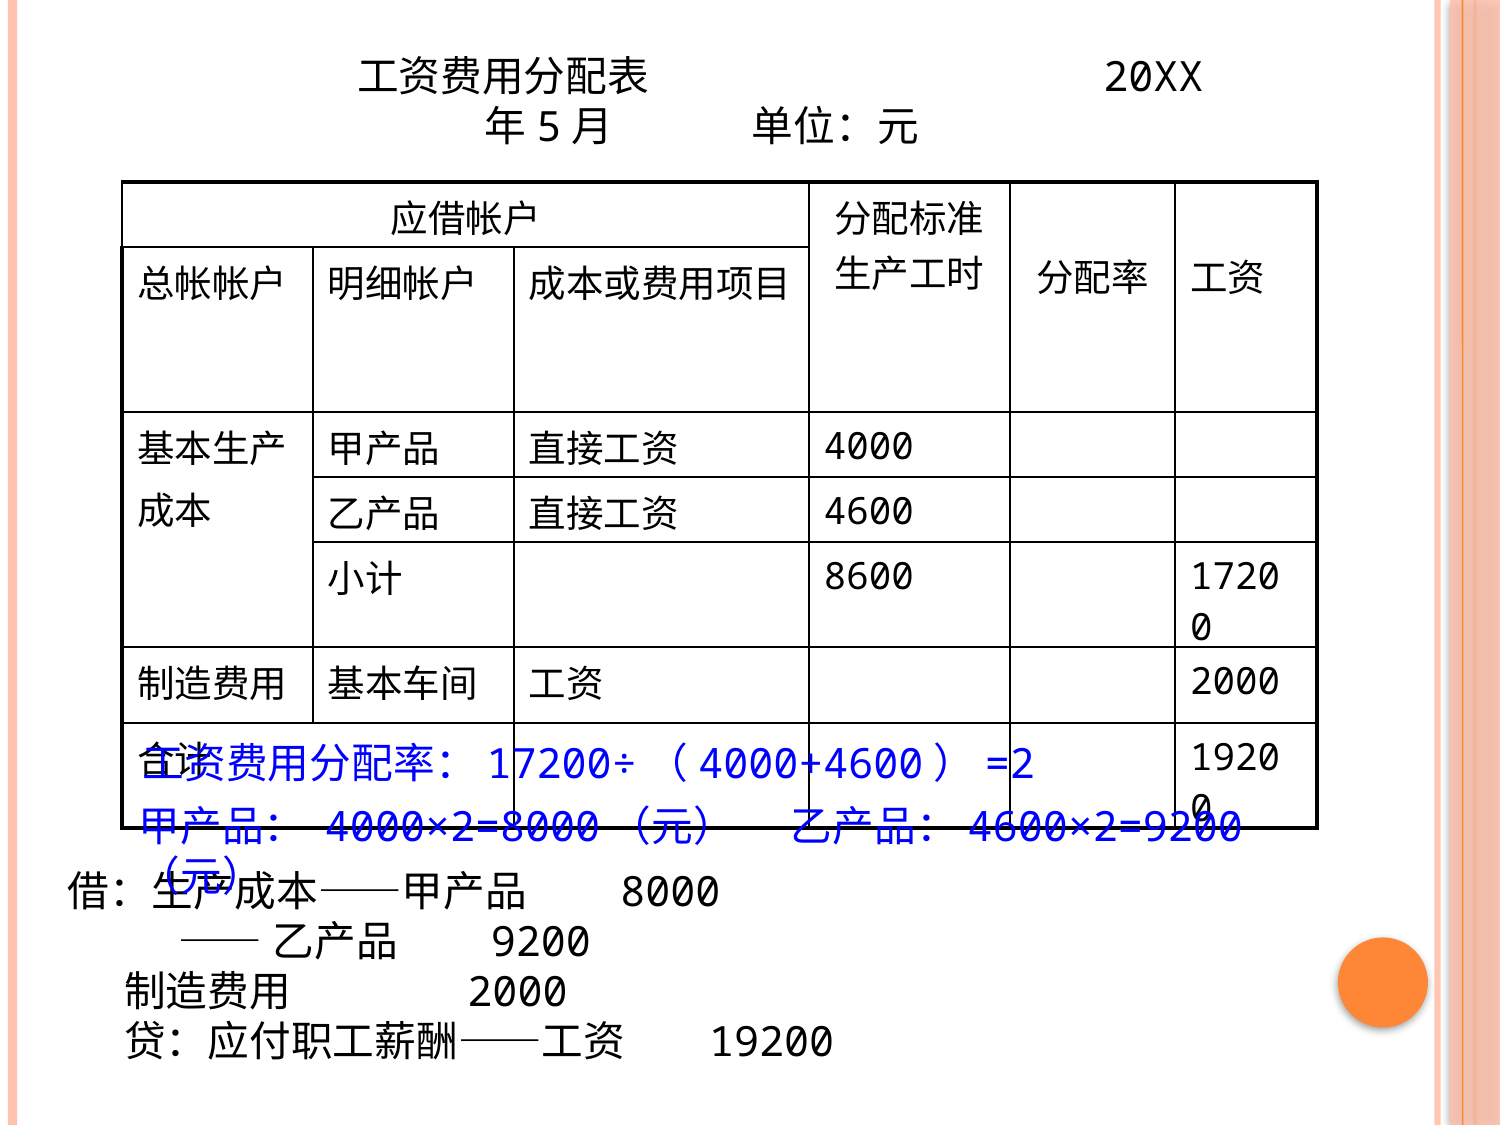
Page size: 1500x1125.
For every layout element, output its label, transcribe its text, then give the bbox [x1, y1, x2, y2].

text_box 工资费用分配表 20XX年5月 单位：元 [336, 42, 1234, 158]
table_cell [810, 724, 1009, 729]
table_cell [1011, 413, 1174, 476]
table_cell 基本生产 成本 [124, 413, 312, 646]
table_cell 17200 [1176, 543, 1315, 646]
table_cell 直接工资 [515, 413, 808, 476]
table_cell [810, 648, 1009, 722]
table_cell 2000 [1176, 648, 1315, 722]
table_cell 4000 [810, 413, 1009, 476]
table_cell 8600 [810, 543, 1009, 646]
table_cell 合计 [124, 724, 513, 792]
table_header 应借帐户 [123, 184, 808, 246]
table_cell 4600 [810, 478, 1009, 541]
table_cell 制造费用 [124, 648, 312, 722]
table_cell 甲产品 [314, 413, 513, 476]
table_cell 基本车间 [314, 648, 513, 722]
table_cell 总帐帐户 [124, 248, 312, 411]
table_cell [515, 543, 808, 646]
table_cell 直接工资 [515, 478, 808, 541]
table_cell 成本或费用项目 [515, 248, 808, 411]
table_cell [1011, 724, 1174, 792]
table_cell 小计 [314, 543, 513, 646]
text_box 工资费用分配率：17200÷（4000+4600）=2 [127, 729, 1109, 792]
table_header 工资 [1176, 184, 1315, 411]
table_cell 乙产品 [314, 478, 513, 541]
table_cell 19200 [1176, 724, 1315, 792]
table_cell 工资 [515, 648, 808, 722]
table_cell [1176, 478, 1315, 541]
table_cell [1011, 478, 1174, 541]
table_cell [1011, 543, 1174, 646]
table_cell [1011, 648, 1174, 722]
table_cell [1176, 413, 1315, 476]
table_header 分配率 [1011, 184, 1174, 411]
table_header 分配标准生产工时 [810, 184, 1009, 411]
text_box 借：生产成本——甲产品 8000 ——乙产品 9200 制造费用 2000 贷：应付职工薪酬——工资 19200 [53, 857, 1282, 1073]
table_cell [515, 724, 808, 729]
text_box 甲产品： 4000×2=8000（元） 乙产品：4600×2=9200 （元） [123, 792, 1388, 908]
table_cell 明细帐户 [314, 248, 513, 411]
